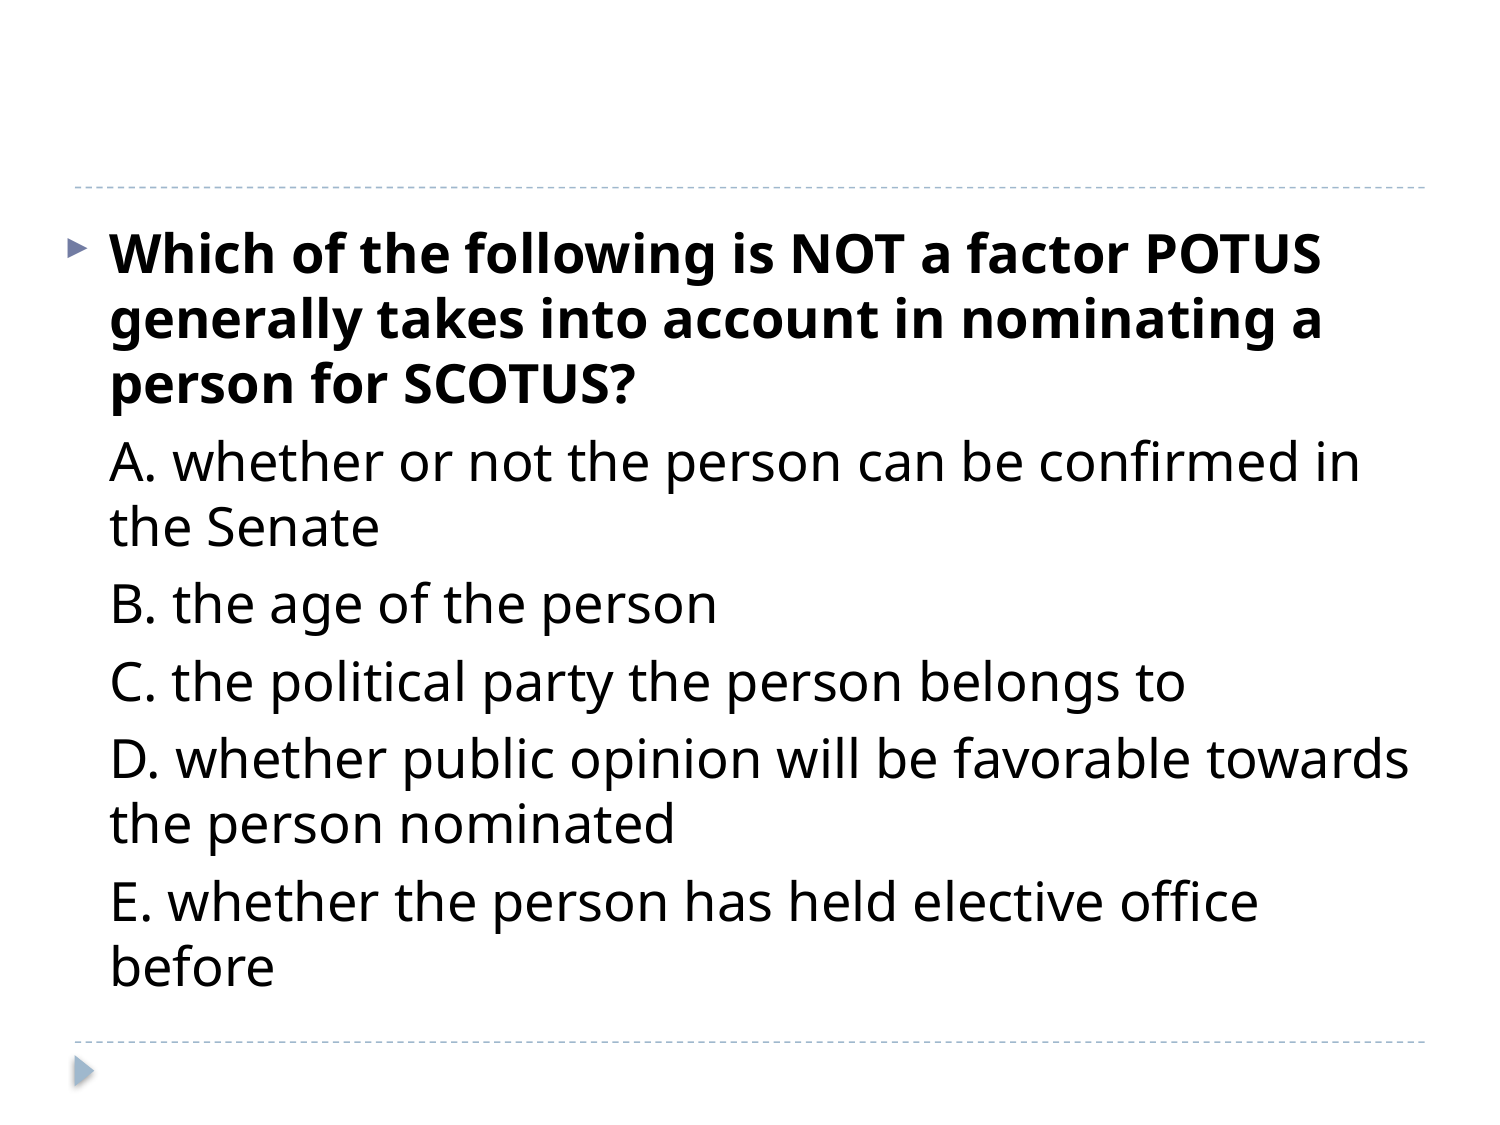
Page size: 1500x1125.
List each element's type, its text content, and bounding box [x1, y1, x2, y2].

list Which of the following is NOT a factor POTUS generally takes into account in nominating a person for SCOTUS? A. whether or not the person can be confirmed in the Senate B. the age of the person C. the political party the person belongs to D. whether public opinion will be favorable towards the person nominated E. whether the person has held elective office before [49, 212, 1445, 1125]
